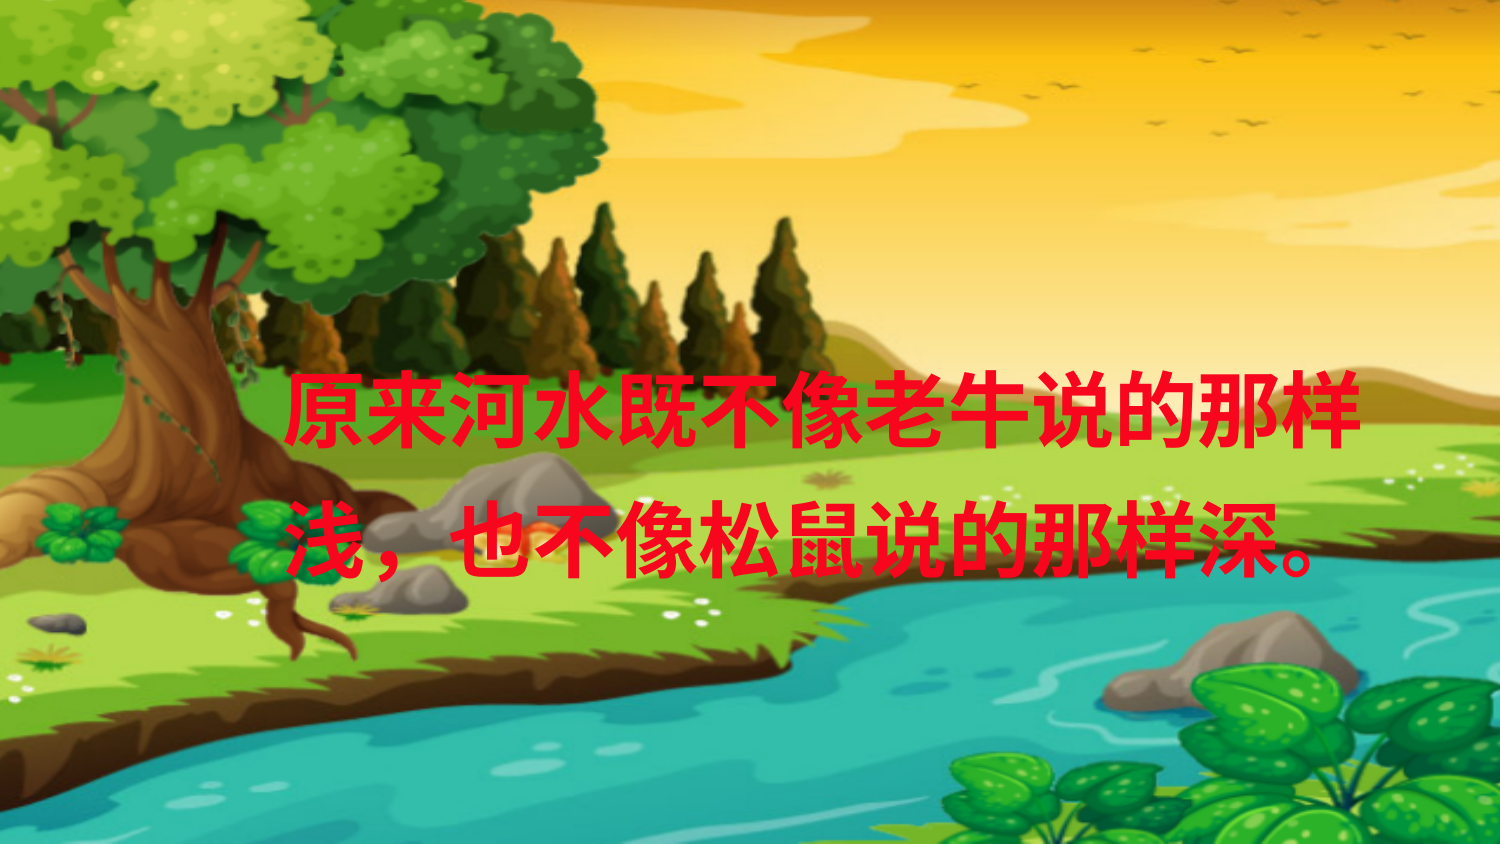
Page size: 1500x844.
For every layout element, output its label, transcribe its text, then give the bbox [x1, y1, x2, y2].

picture [0, 0, 1500, 844]
text_box 原来河水既不像老牛说的那样浅，也不像松鼠说的那样深。 [267, 320, 1452, 596]
